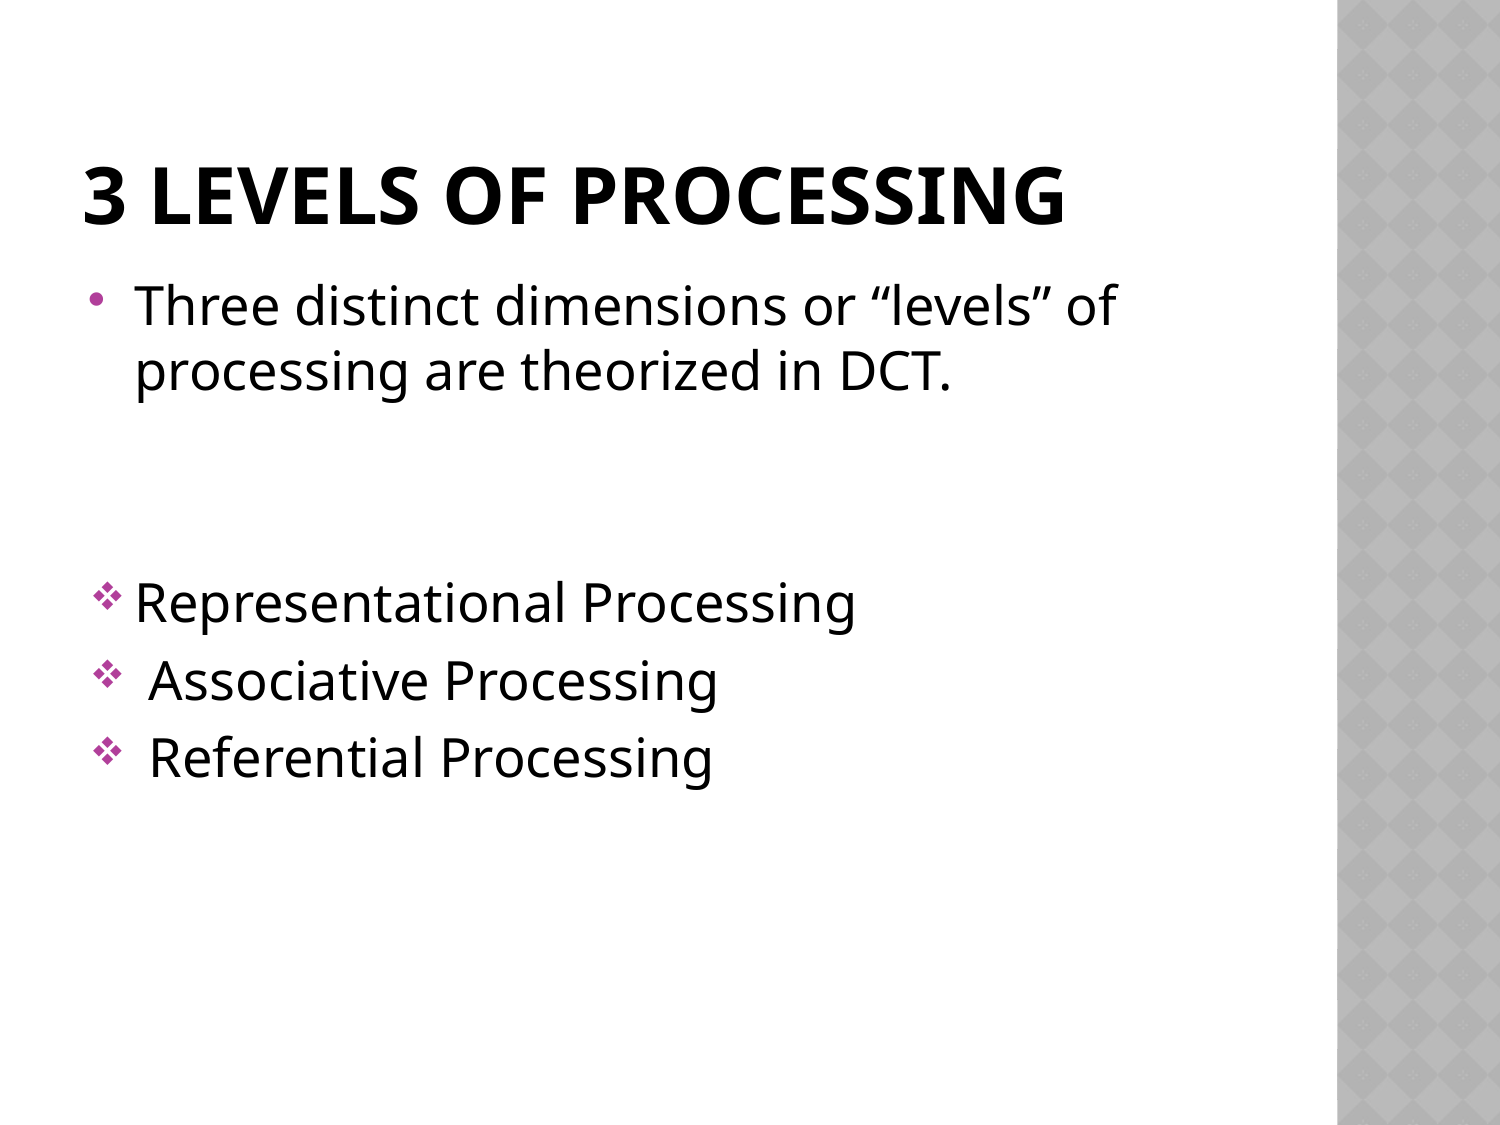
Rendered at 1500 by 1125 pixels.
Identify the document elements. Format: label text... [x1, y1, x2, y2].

title 3 Levels of Processing [75, 52, 1263, 240]
list Three distinct dimensions or “levels” of processing are theorized in DCT. Representational Processing Associative Processing Referential Processing [75, 264, 1263, 1059]
